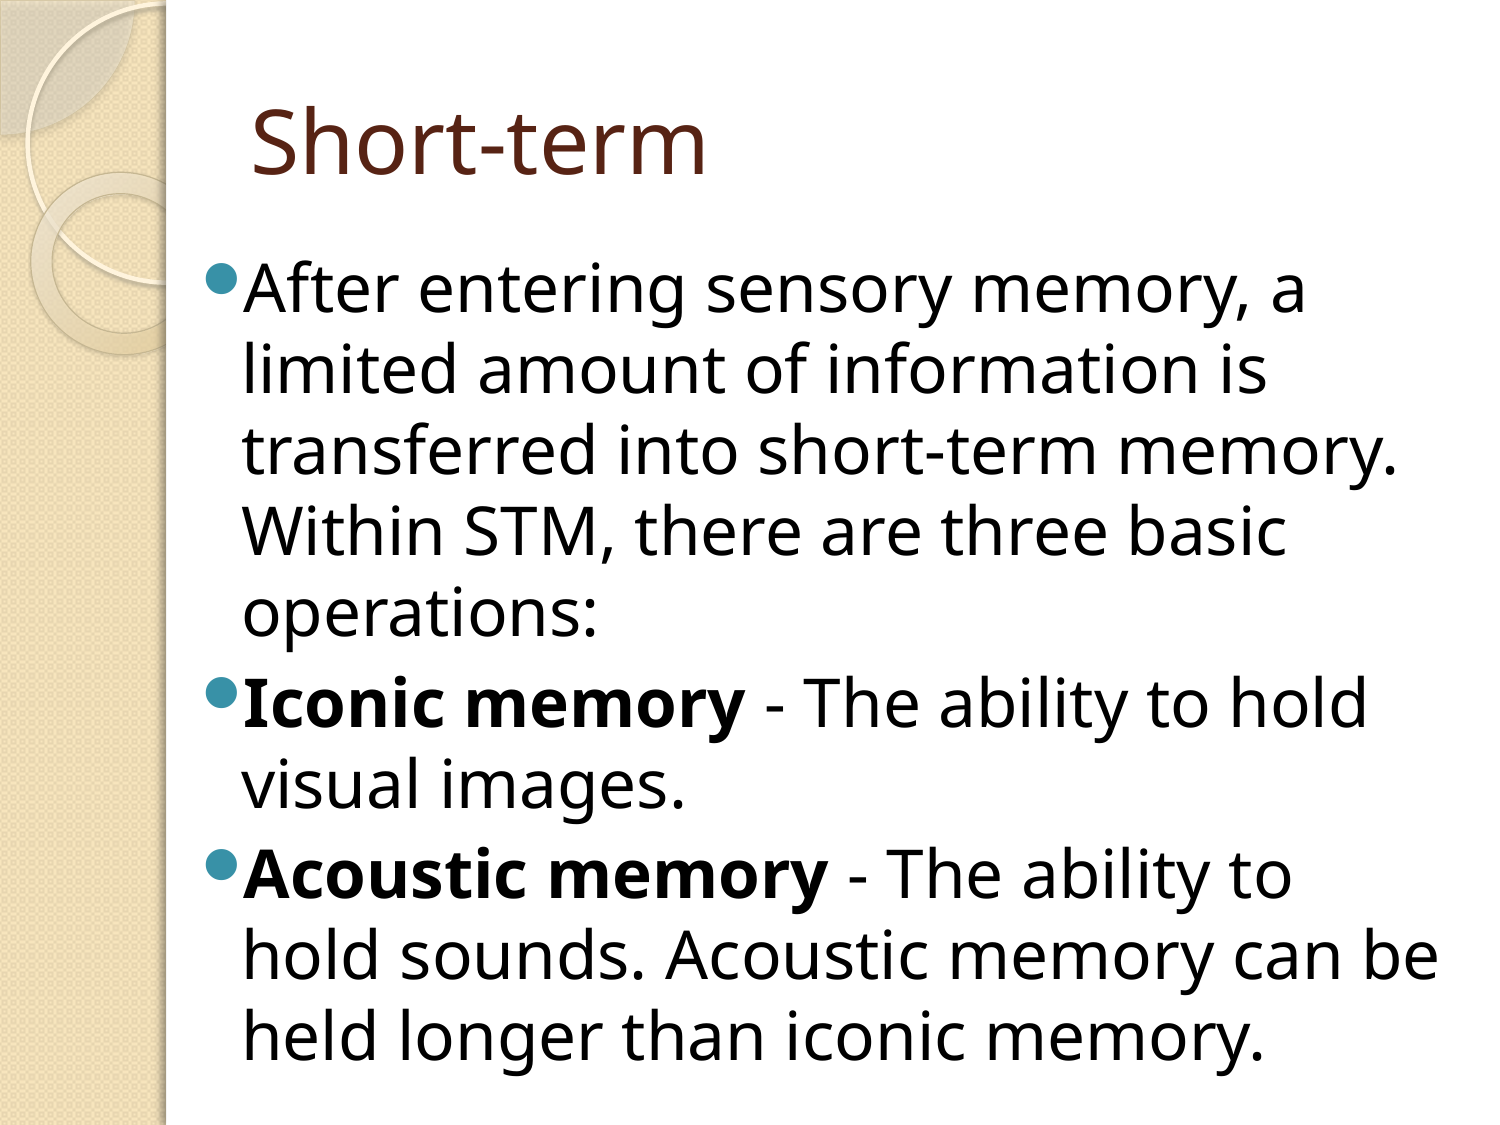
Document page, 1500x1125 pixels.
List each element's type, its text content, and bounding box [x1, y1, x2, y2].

list After entering sensory memory, a limited amount of information is transferred into short-term memory. Within STM, there are three basic operations: Iconic memory - The ability to hold visual images. Acoustic memory - The ability to hold sounds. Acoustic memory can be held longer than iconic memory. [174, 237, 1466, 1088]
title Short-term [235, 45, 1466, 233]
